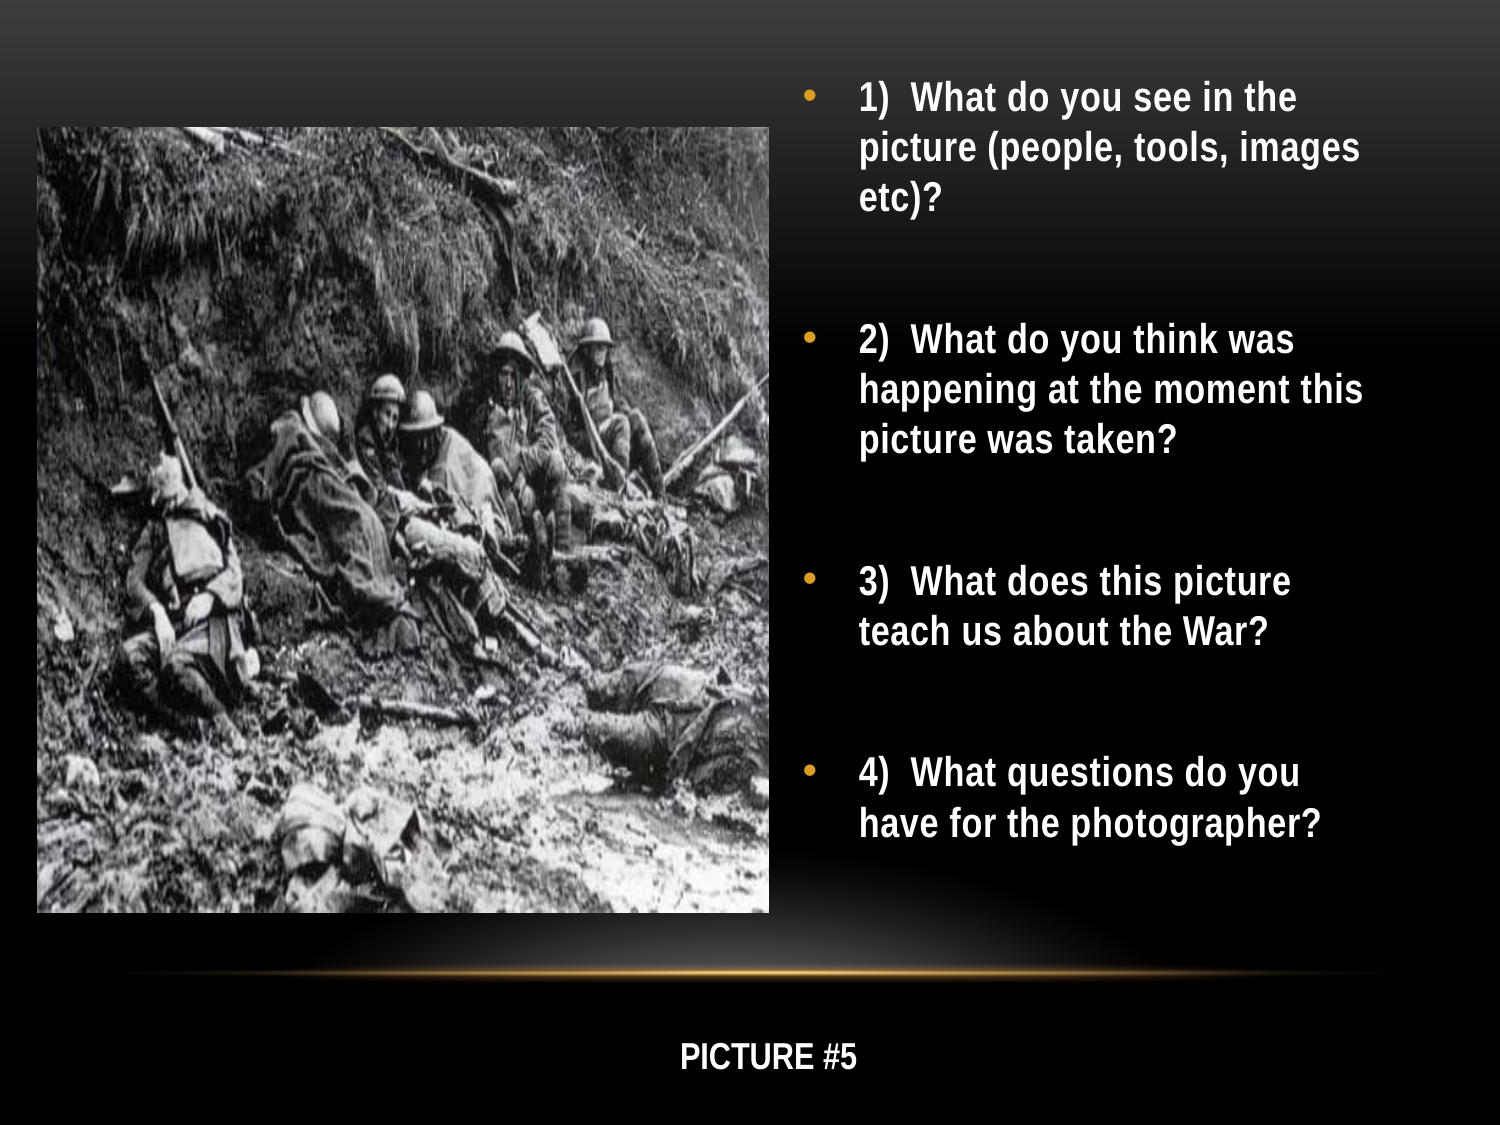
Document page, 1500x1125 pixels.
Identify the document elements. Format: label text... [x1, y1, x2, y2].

picture [0, 0, 1500, 1125]
text_box PICTURE #5 [387, 1024, 1150, 1085]
list 1) What do you see in the picture (people, tools, images etc)? 2) What do you think was happening at the moment this picture was taken? 3) What does this picture teach us about the War? 4) What questions do you have for the photographer? [787, 62, 1400, 738]
